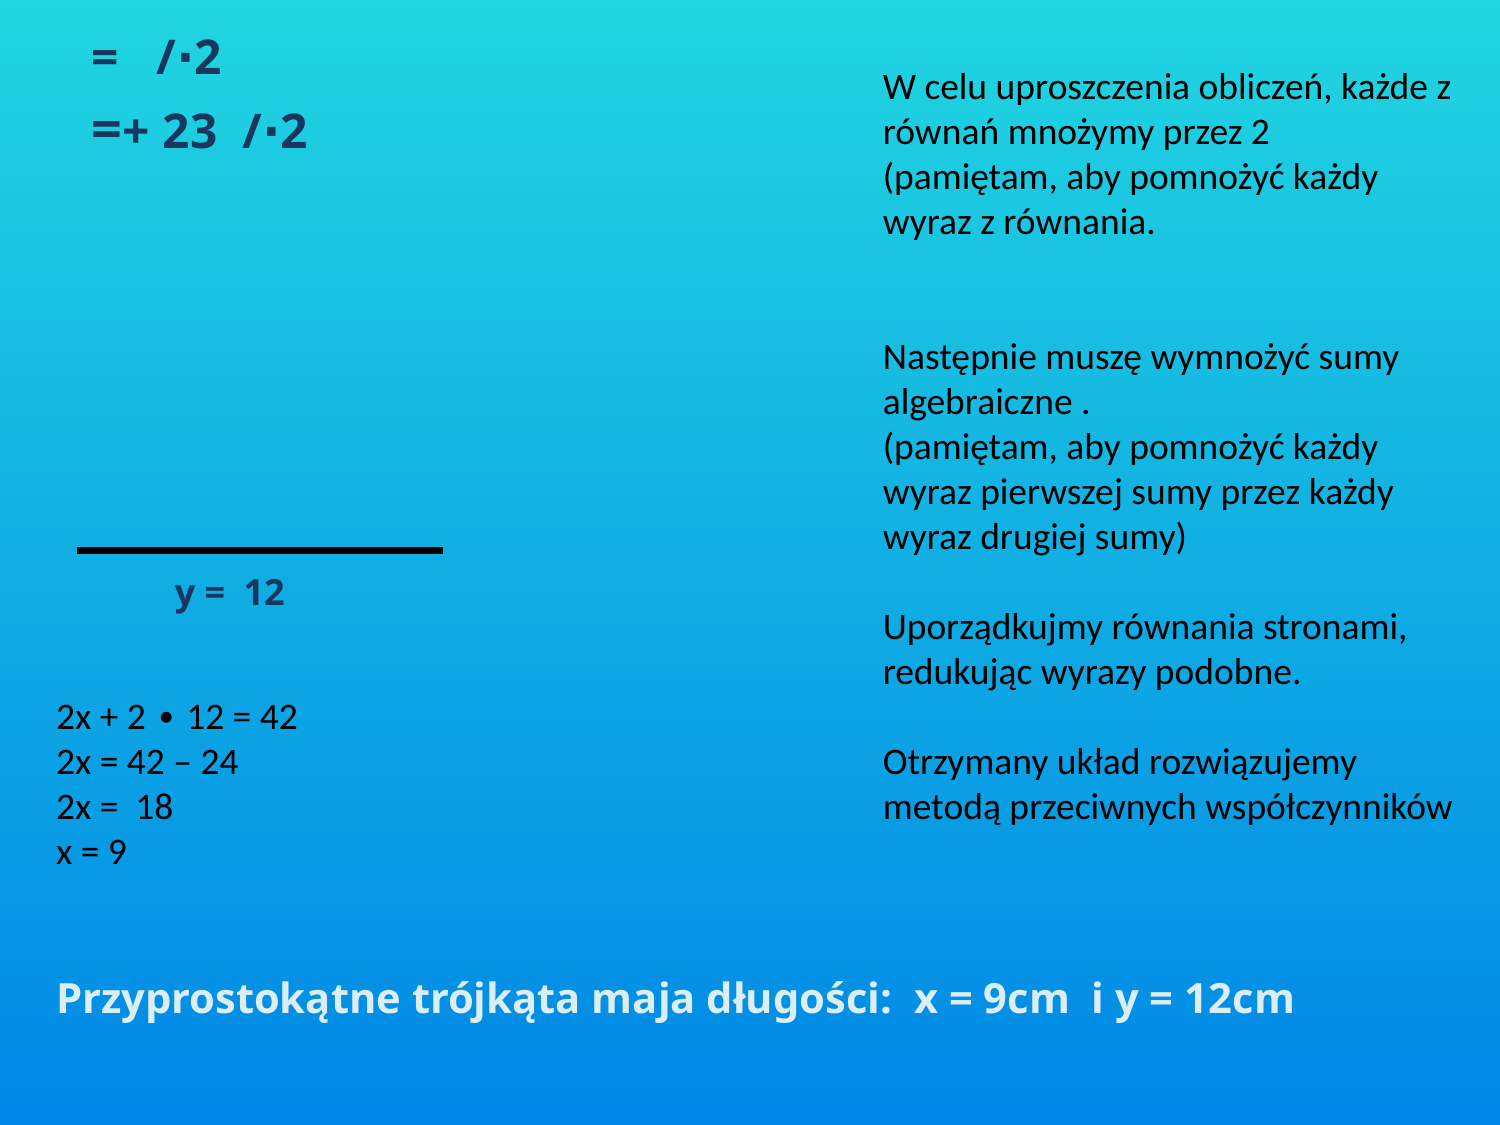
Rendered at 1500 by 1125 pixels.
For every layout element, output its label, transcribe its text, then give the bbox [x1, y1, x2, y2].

text_box Przyprostokątne trójkąta maja długości: x = 9cm i y = 12cm [41, 964, 1424, 1029]
text_box 2x + 2 ∙ 12 = 42 2x = 42 – 24 2x = 18 x = 9 [41, 684, 703, 880]
text_box W celu uproszczenia obliczeń, każde z równań mnożymy przez 2 (pamiętam, aby pomnożyć każdy wyraz z równania. Następnie muszę wymnożyć sumy algebraiczne . (pamiętam, aby pomnożyć każdy wyraz pierwszej sumy przez każdy wyraz drugiej sumy) Uporządkujmy równania stronami, redukując wyrazy podobne. Otrzymany układ rozwiązujemy metodą przeciwnych współczynników [868, 54, 1471, 925]
